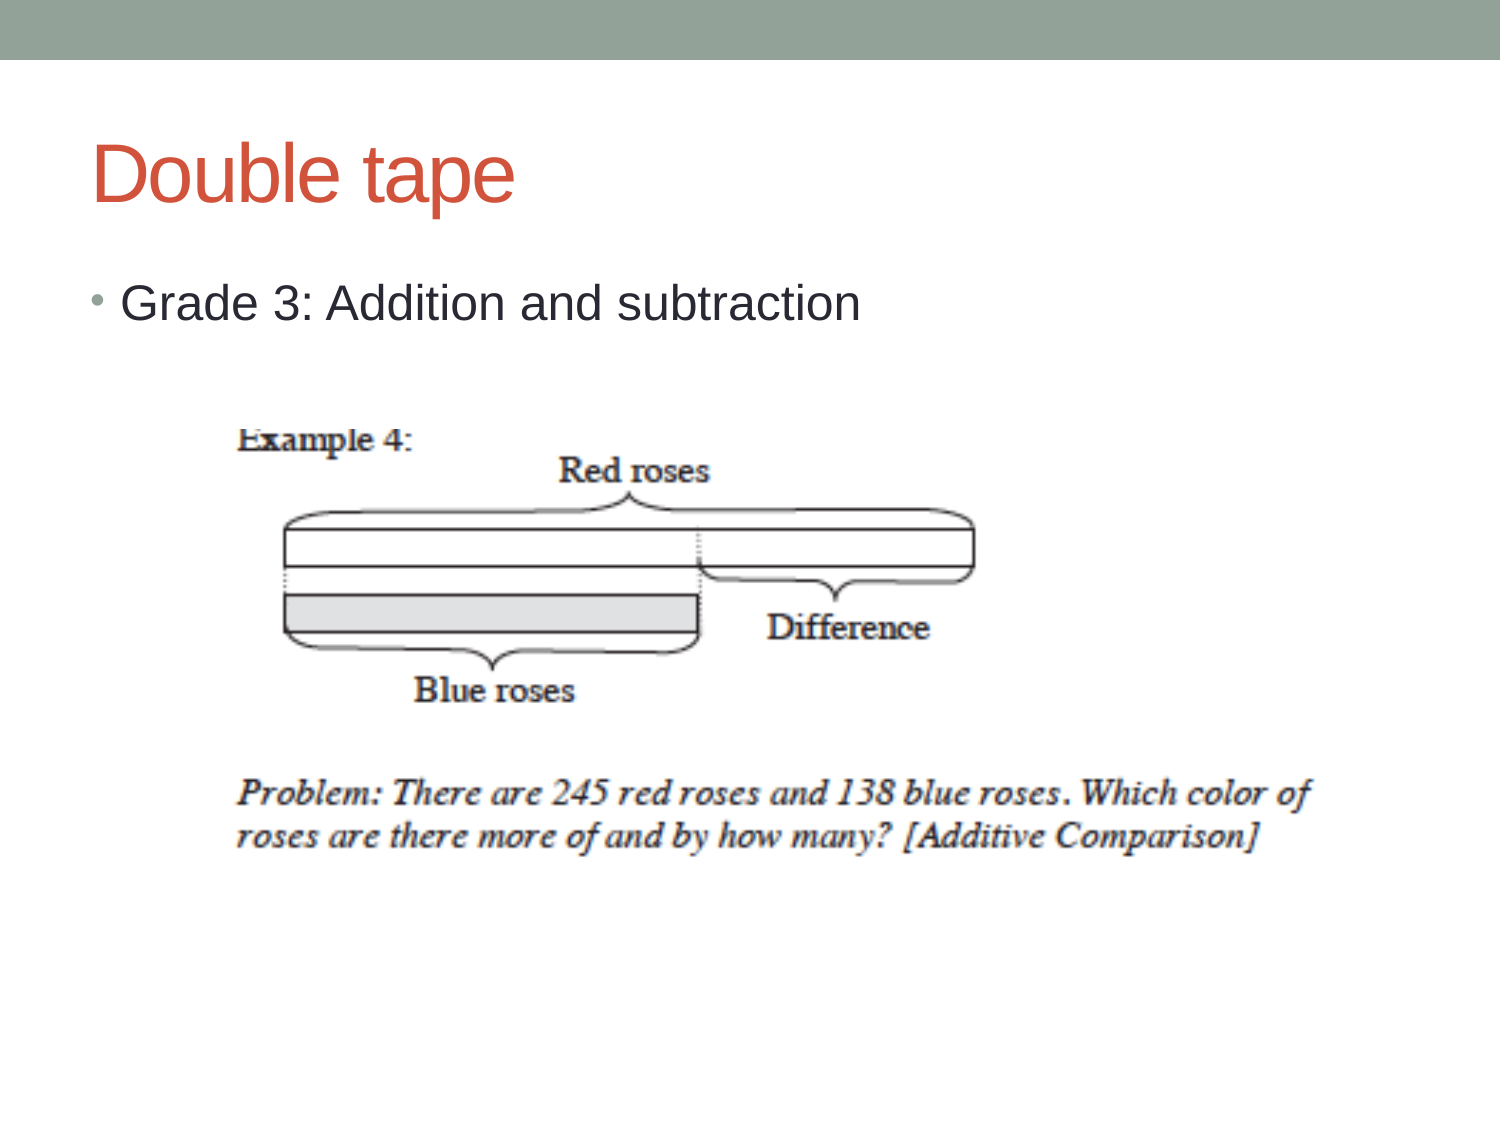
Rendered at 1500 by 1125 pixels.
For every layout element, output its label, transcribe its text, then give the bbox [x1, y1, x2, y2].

list Grade 3: Addition and subtraction [75, 262, 1425, 1063]
picture [232, 429, 1352, 877]
title Double tape [75, 87, 1425, 250]
